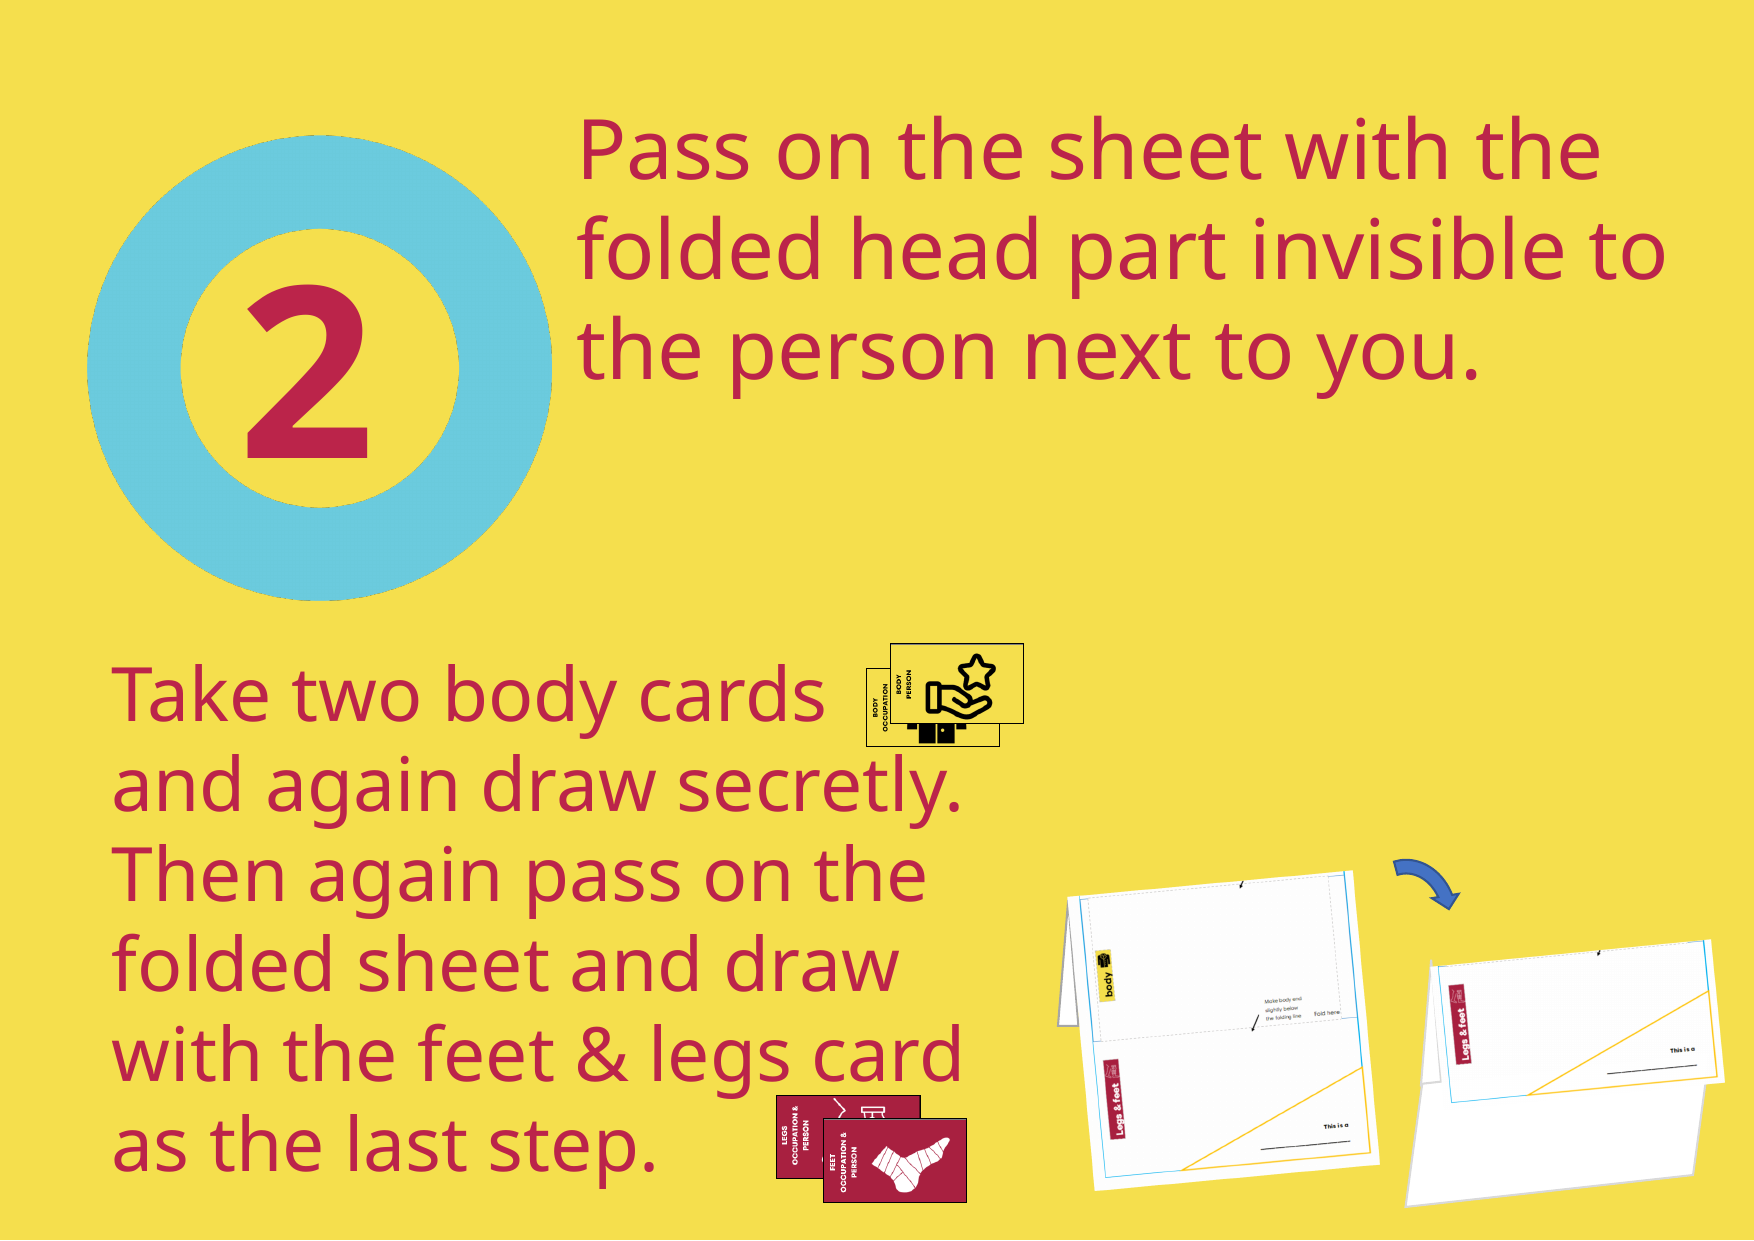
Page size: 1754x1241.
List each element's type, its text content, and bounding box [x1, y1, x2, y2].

text_box [1056, 902, 1079, 1027]
picture [1431, 940, 1724, 1109]
picture [1068, 871, 1379, 1191]
picture [776, 1095, 967, 1203]
text_box [1419, 959, 1437, 1087]
picture [87, 135, 552, 601]
picture [866, 643, 1024, 748]
text_box [1404, 1081, 1705, 1209]
text_box Take two body cards and again draw secretly. Then again pass on the folded sheet and draw with the feet & legs card as the last step. [97, 639, 1684, 1194]
text_box Pass on the sheet with the folded head part invisible to the person next to you. [561, 88, 1725, 404]
text_box [1392, 858, 1461, 911]
